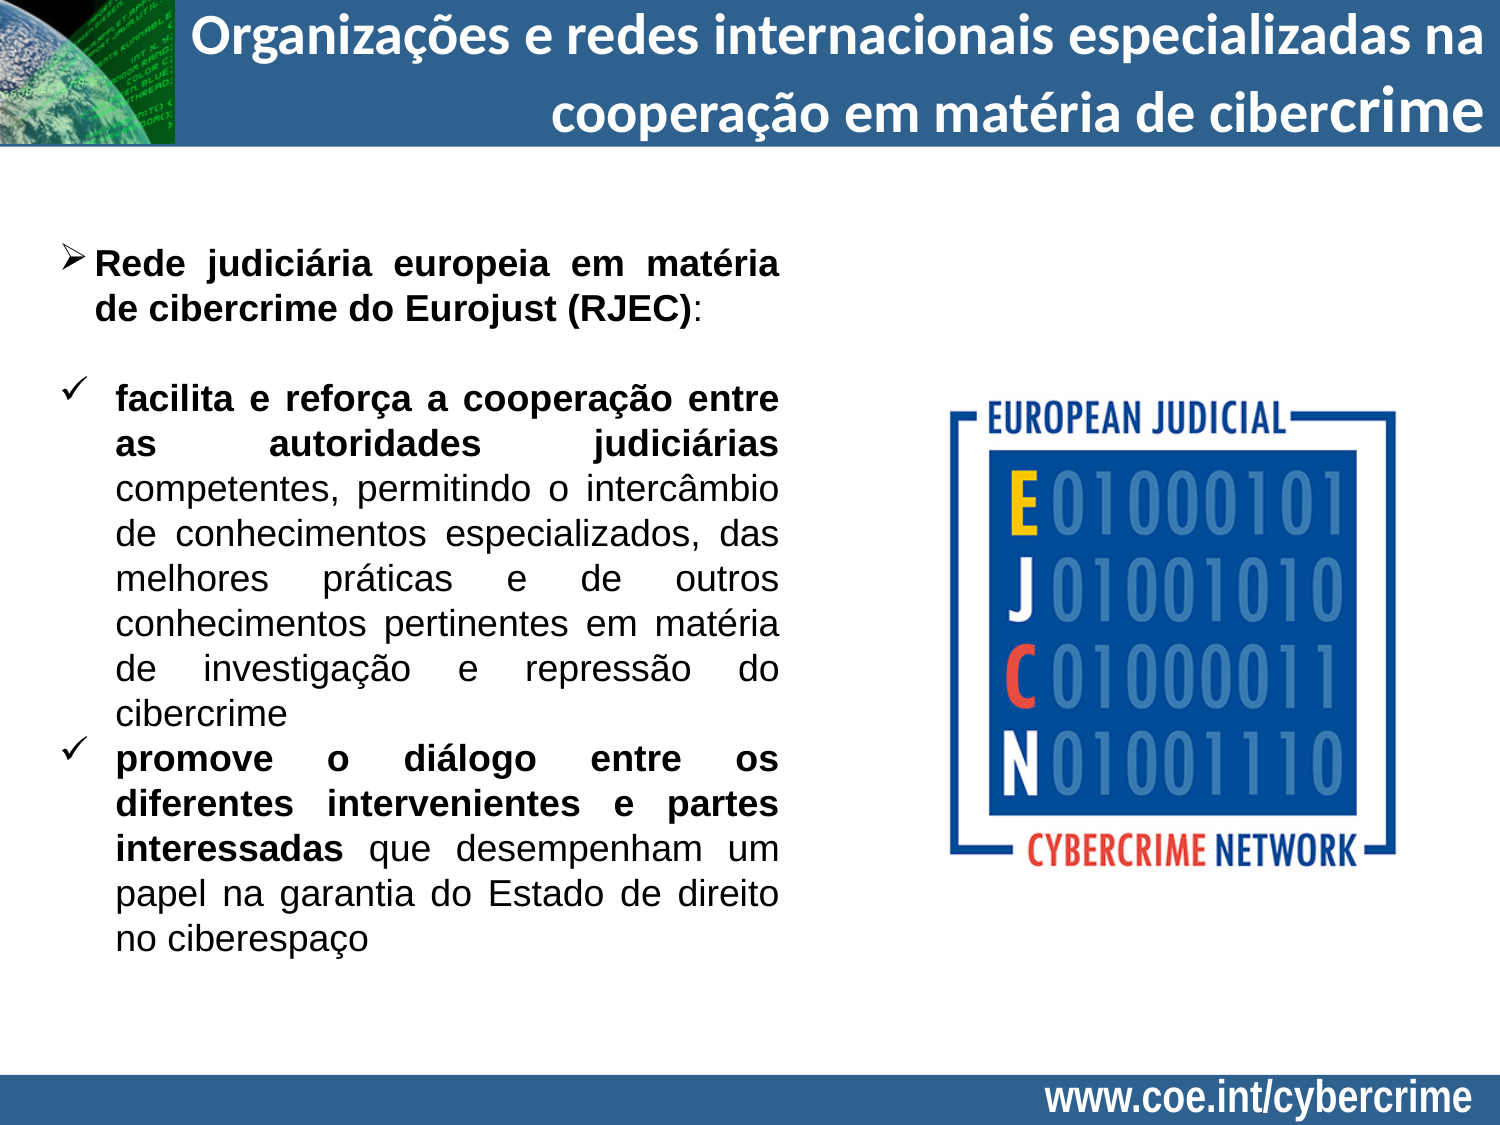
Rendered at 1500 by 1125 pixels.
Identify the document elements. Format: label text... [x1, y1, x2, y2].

picture [0, 0, 175, 144]
text_box Organizações e redes internacionais especializadas na cooperação em matéria de cibercrime [177, 0, 1500, 149]
text_box Rede judiciária europeia em matéria de cibercrime do Eurojust (RJEC): facilita e reforça a cooperação entre as autoridades judiciárias competentes, permitindo o intercâmbio de conhecimentos especializados, das melhores práticas e de outros conhecimentos pertinentes em matéria de investigação e repressão do cibercrime promove o diálogo entre os diferentes intervenientes e partes interessadas que desempenham um papel na garantia do Estado de direito no ciberespaço [44, 231, 795, 967]
text_box www.coe.int/cybercrime [1030, 1059, 1500, 1125]
picture [930, 384, 1415, 883]
text_box [0, 1073, 1030, 1125]
